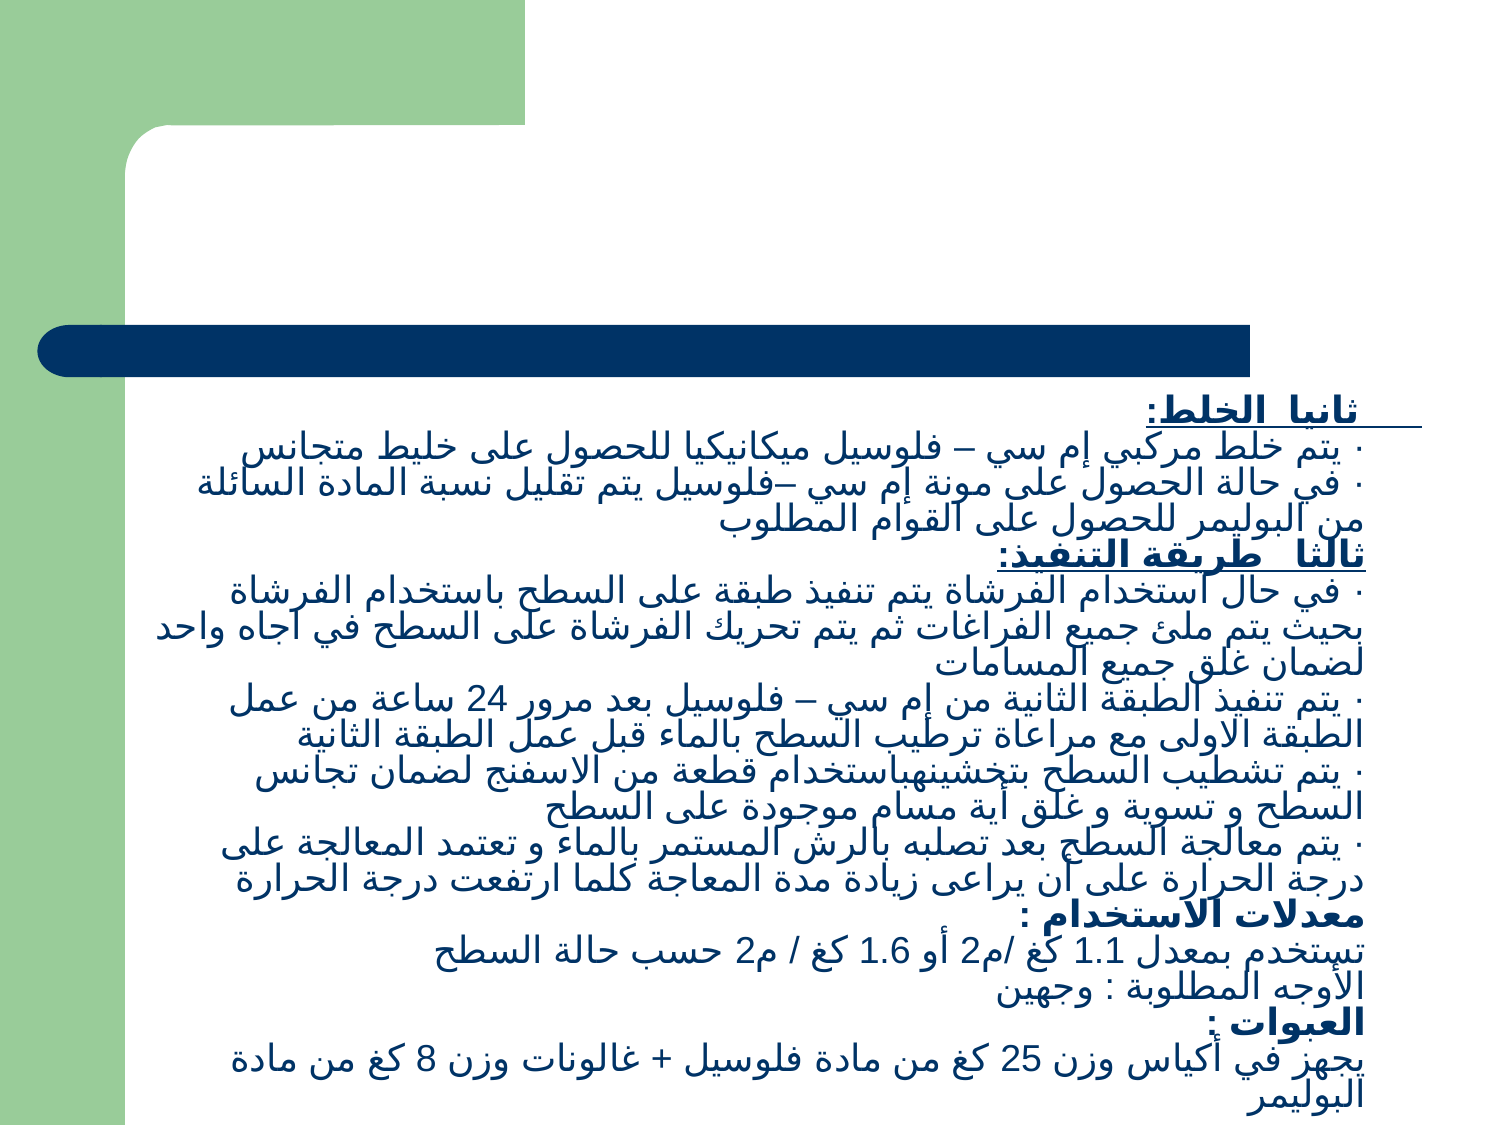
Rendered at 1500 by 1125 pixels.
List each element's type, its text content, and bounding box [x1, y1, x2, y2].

list ثانيا_الخلط: · يتم خلط مركبي إم سي – فلوسيل ميكانيكيا للحصول على خليط متجانس · في حالة الحصول على مونة إم سي –فلوسيل يتم تقليل نسبة المادة السائلة من البوليمر للحصول على القوام المطلوب ثالثا_ طريقة التنفيذ: · في حال استخدام الفرشاة يتم تنفيذ طبقة على السطح باستخدام الفرشاة بحيث يتم ملئ جميع الفراغات ثم يتم تحريك الفرشاة على السطح في اجاه واحد لضمان غلق جميع المسامات · يتم تنفيذ الطبقة الثانية من إم سي – فلوسيل بعد مرور 24 ساعة من عمل الطبقة الاولى مع مراعاة ترطيب السطح بالماء قبل عمل الطبقة الثانية · يتم تشطيب السطح بتخشينهباستخدام قطعة من الاسفنج لضمان تجانس السطح و تسوية و غلق أية مسام موجودة على السطح · يتم معالجة السطح بعد تصلبه بالرش المستمر بالماء و تعتمد المعالجة على درجة الحرارة على أن يراعى زيادة مدة المعاجة كلما ارتفعت درجة الحرارة معدلات الاستخدام : تستخدم بمعدل 1.1 كغ /م2 أو 1.6 كغ / م2 حسب حالة السطح الأوجه المطلوبة : وجهين العبوات : يجهز في أكياس وزن 25 كغ من مادة فلوسيل + غالونات وزن 8 كغ من مادة البوليمر [137, 387, 1438, 1100]
